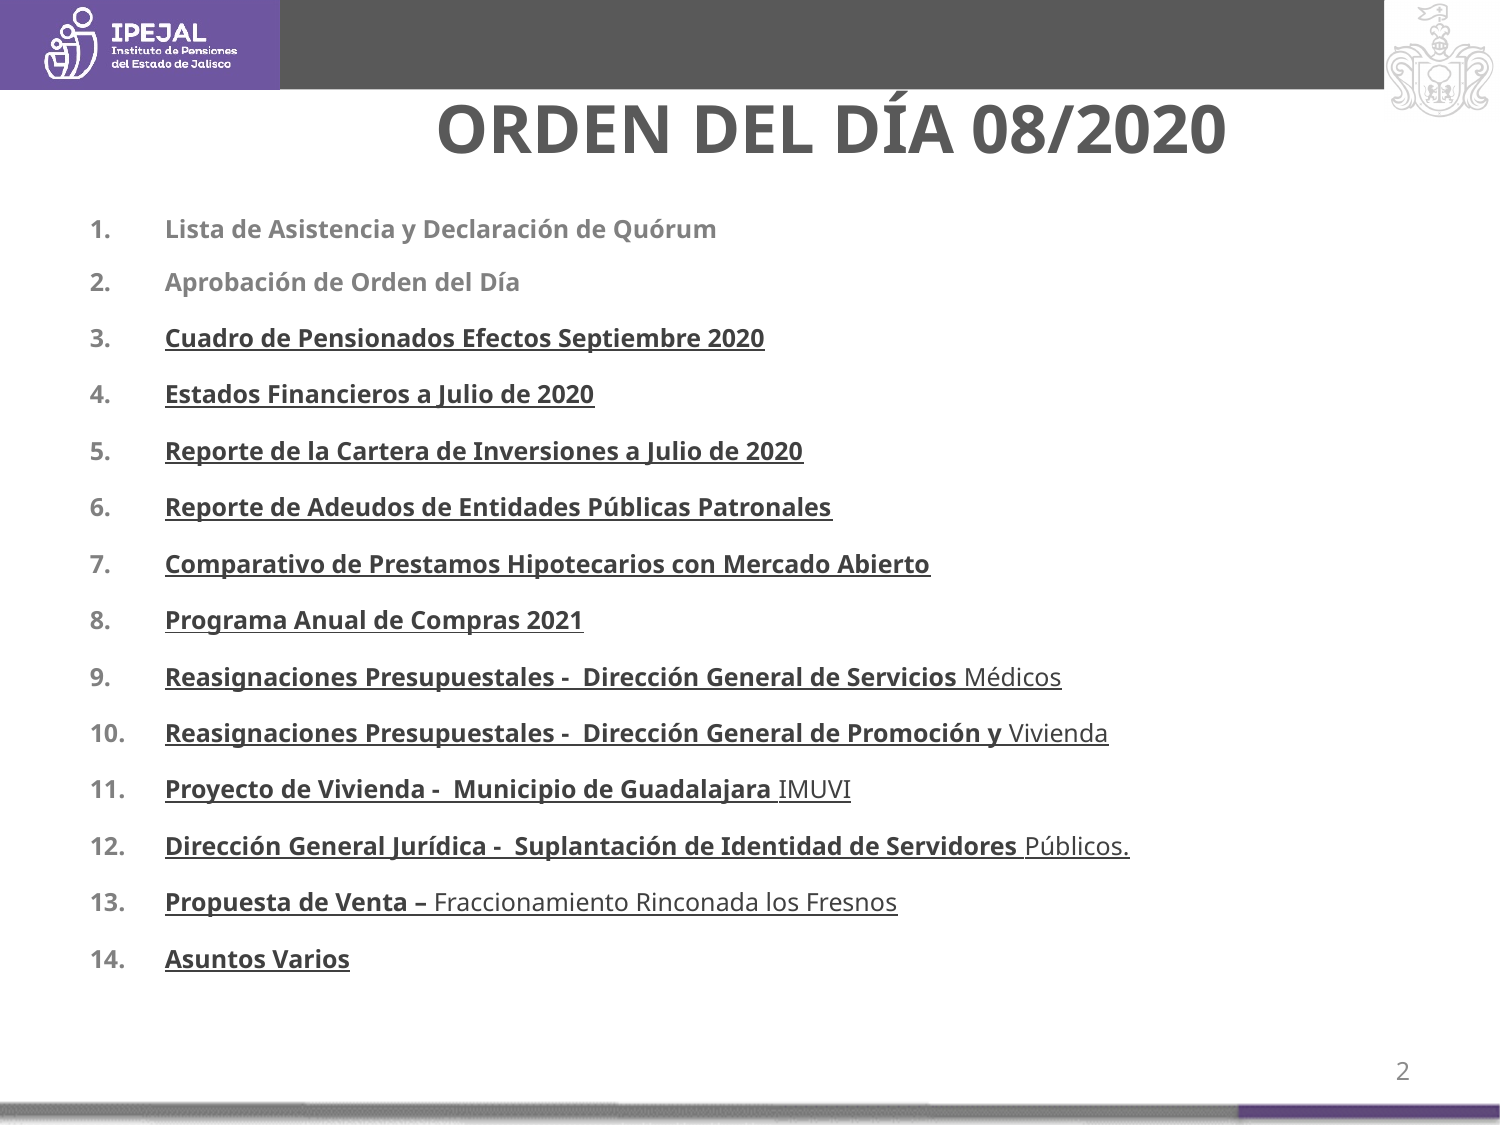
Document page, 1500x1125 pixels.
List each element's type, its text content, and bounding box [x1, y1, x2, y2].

picture [0, 0, 280, 90]
title ORDEN DEL DÍA 08/2020 [278, 88, 1386, 209]
list Lista de Asistencia y Declaración de Quórum Aprobación de Orden del Día Cuadro de Pensionados Efectos Septiembre 2020 Estados Financieros a Julio de 2020 Reporte de la Cartera de Inversiones a Julio de 2020 Reporte de Adeudos de Entidades Públicas Patronales Comparativo de Prestamos Hipotecarios con Mercado Abierto Programa Anual de Compras 2021 Reasignaciones Presupuestales - Dirección General de Servicios Médicos Reasignaciones Presupuestales - Dirección General de Promoción y Vivienda Proyecto de Vivienda - Municipio de Guadalajara IMUVI Dirección General Jurídica - Suplantación de Identidad de Servidores Públicos. Propuesta de Venta – Fraccionamiento Rinconada los Fresnos Asuntos Varios [75, 209, 1425, 1006]
slide_number 1 [1074, 1042, 1425, 1103]
picture [0, 1096, 1500, 1125]
